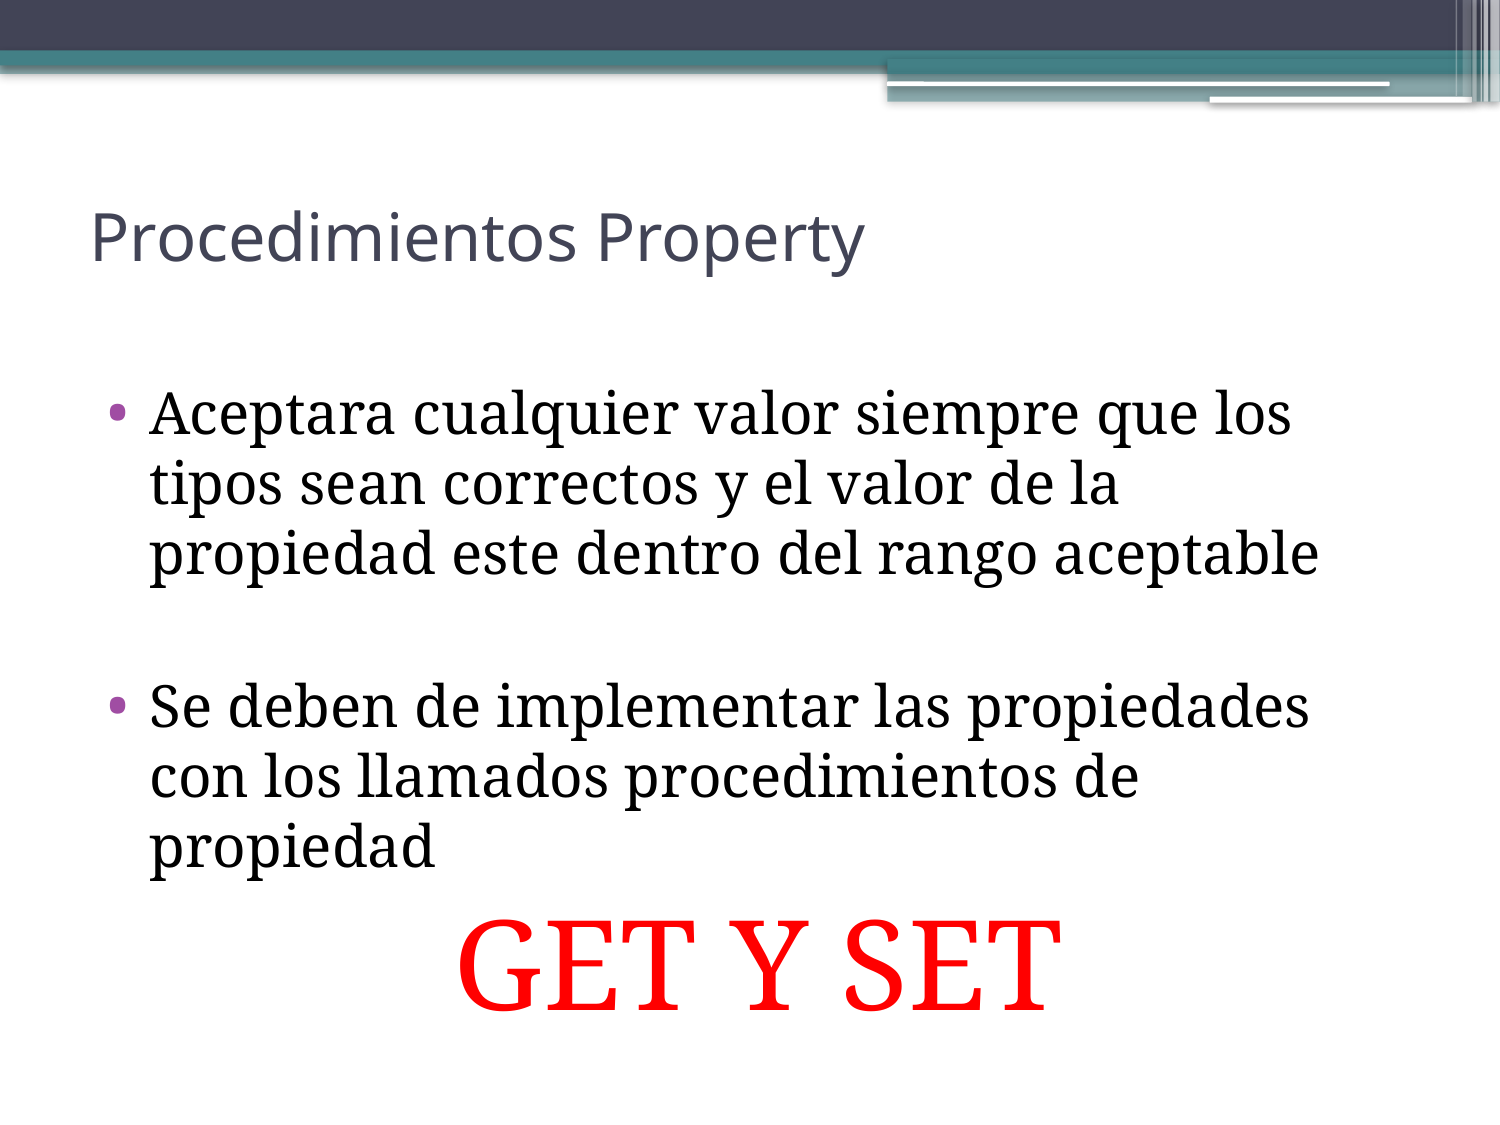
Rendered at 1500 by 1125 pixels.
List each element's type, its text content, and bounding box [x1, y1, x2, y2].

title Procedimientos Property [75, 187, 1425, 363]
list Aceptara cualquier valor siempre que los tipos sean correctos y el valor de la propiedad este dentro del rango aceptable Se deben de implementar las propiedades con los llamados procedimientos de propiedad GET Y SET [75, 368, 1425, 1079]
